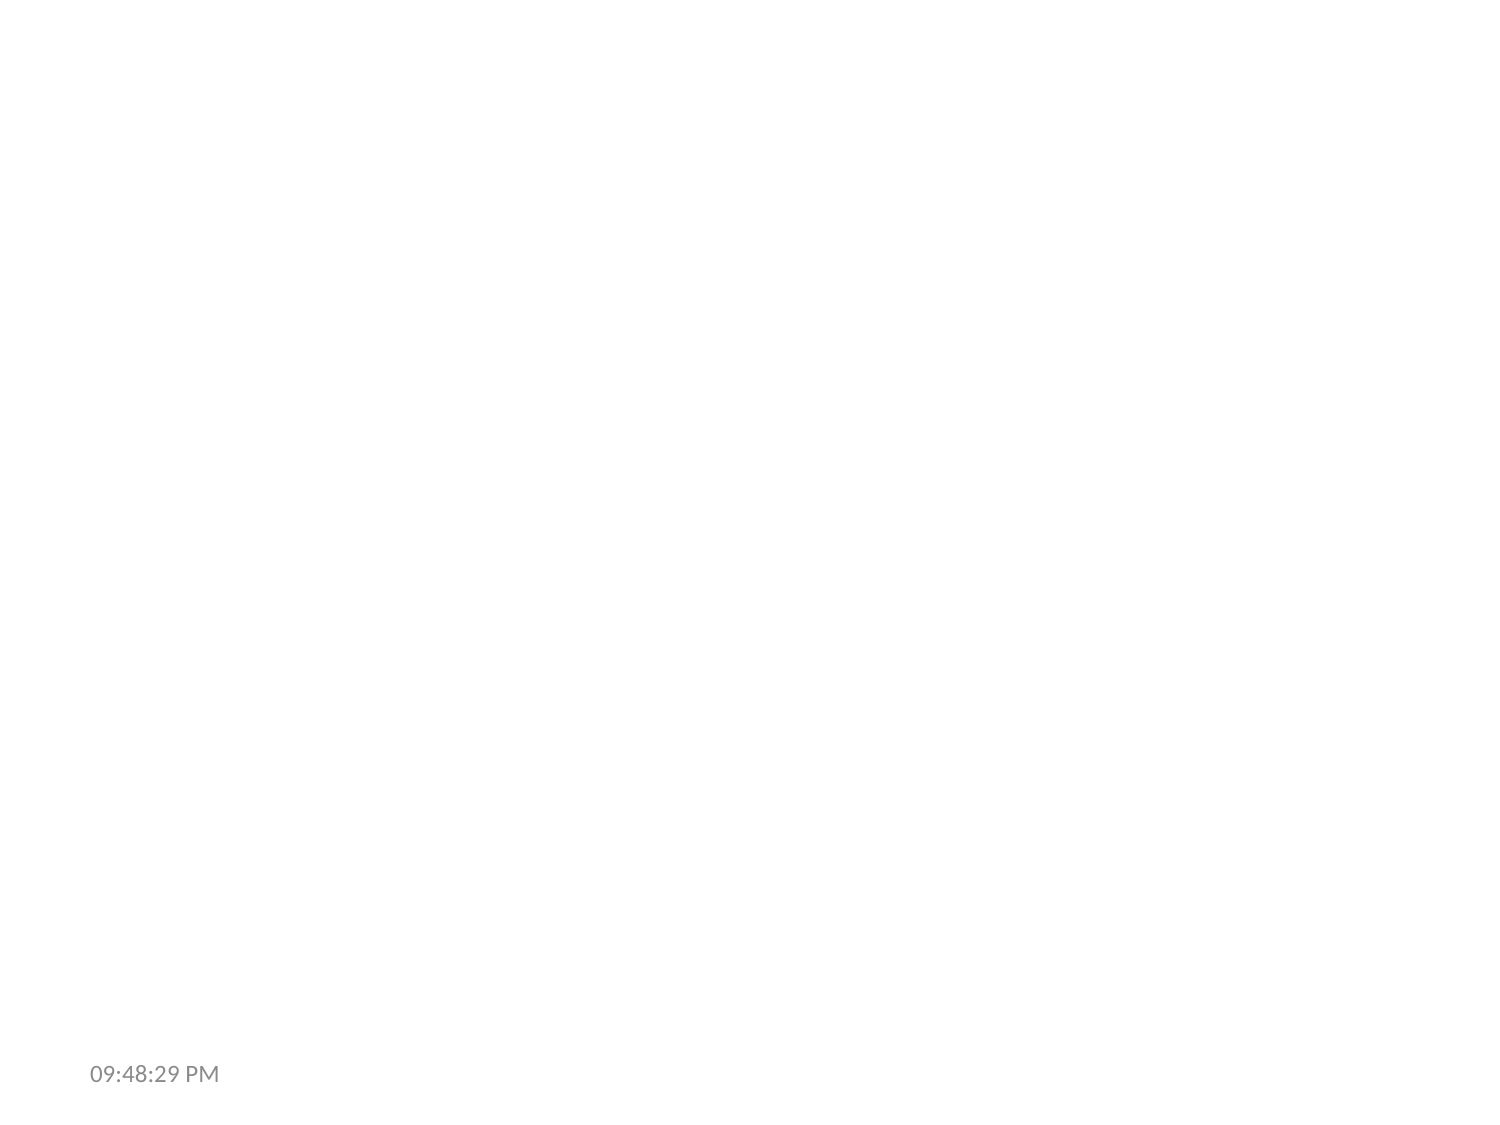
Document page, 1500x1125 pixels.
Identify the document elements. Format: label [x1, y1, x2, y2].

slide_number [75, 1042, 425, 1103]
